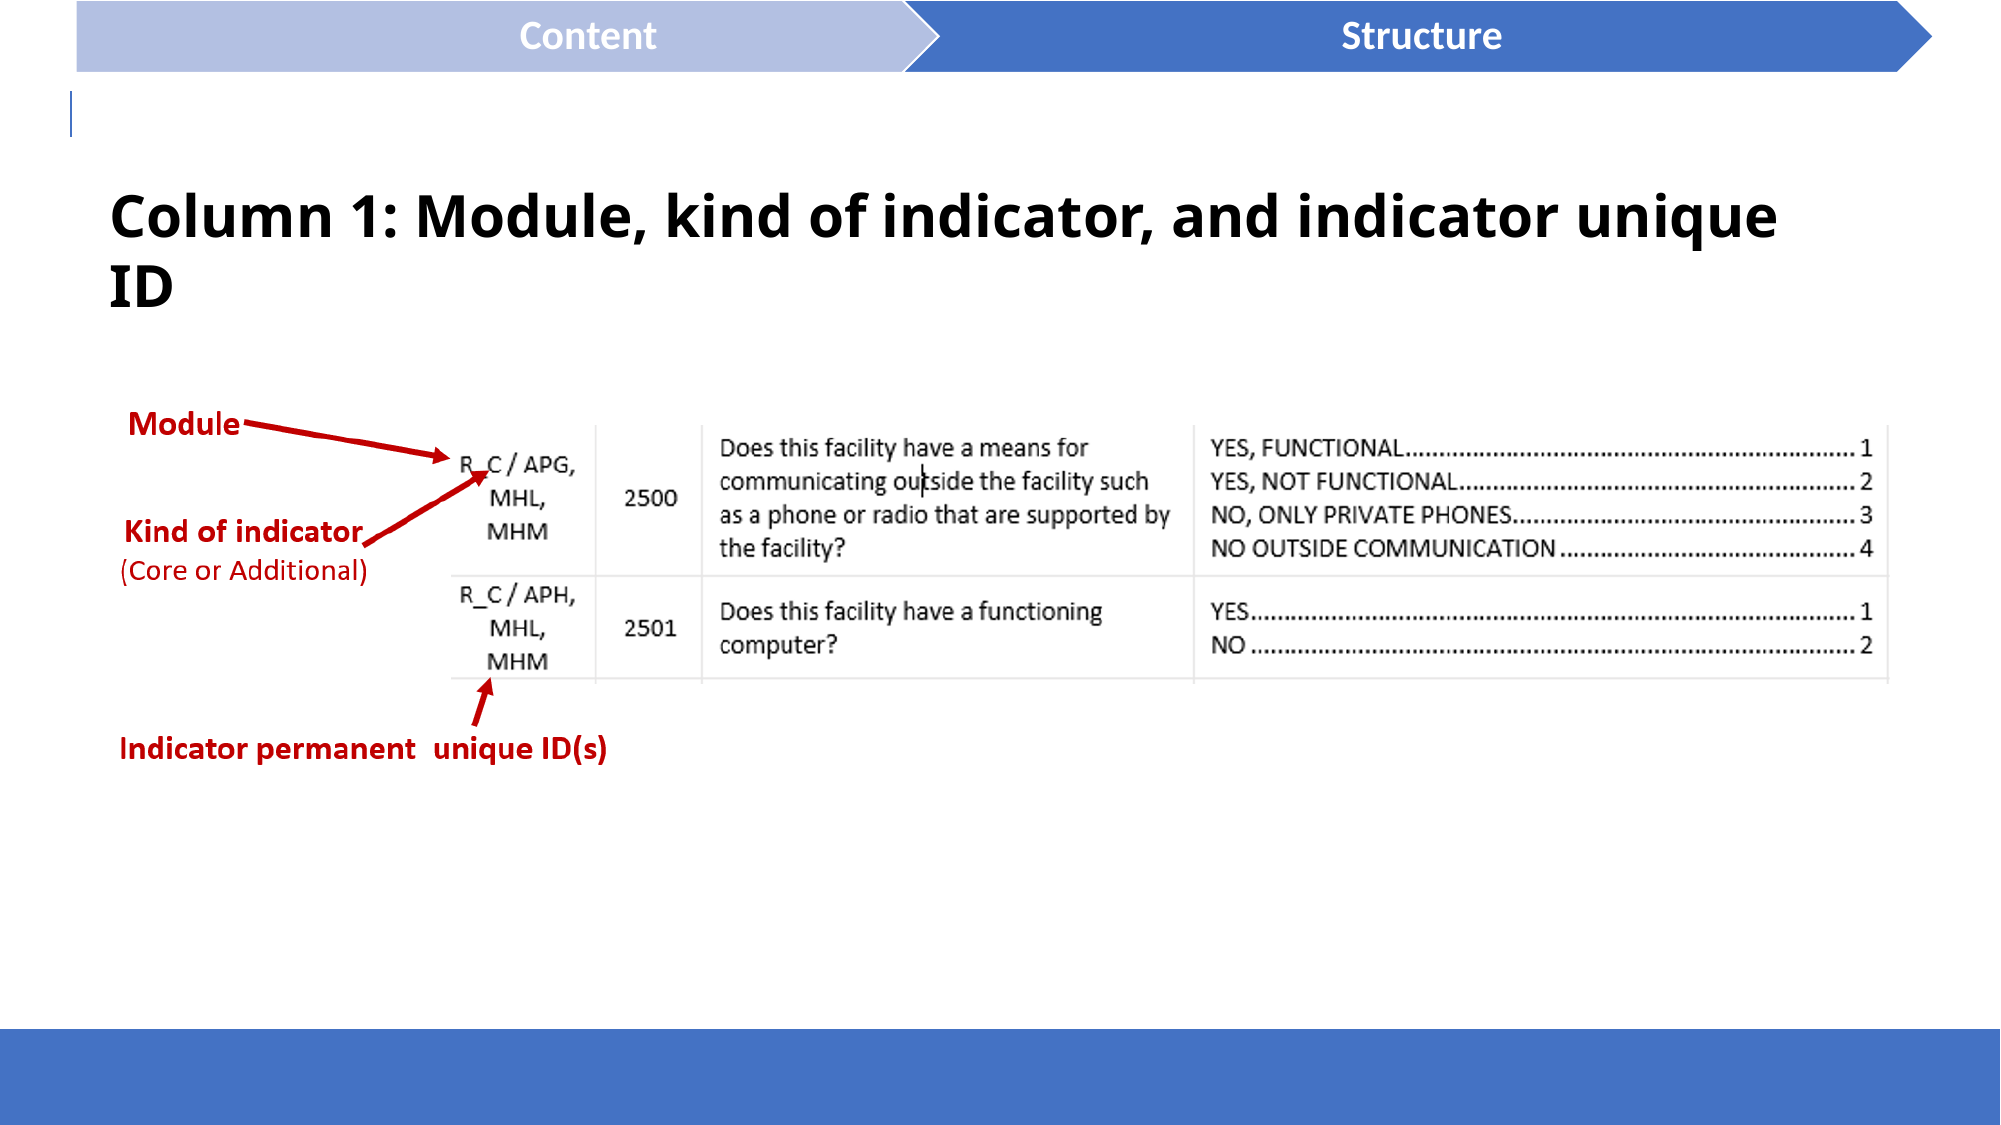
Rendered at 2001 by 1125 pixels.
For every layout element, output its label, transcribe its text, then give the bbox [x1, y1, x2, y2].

picture [29, 379, 1890, 838]
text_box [75, 0, 1936, 73]
list Column 1: Module, kind of indicator, and indicator unique ID [94, 171, 1798, 259]
